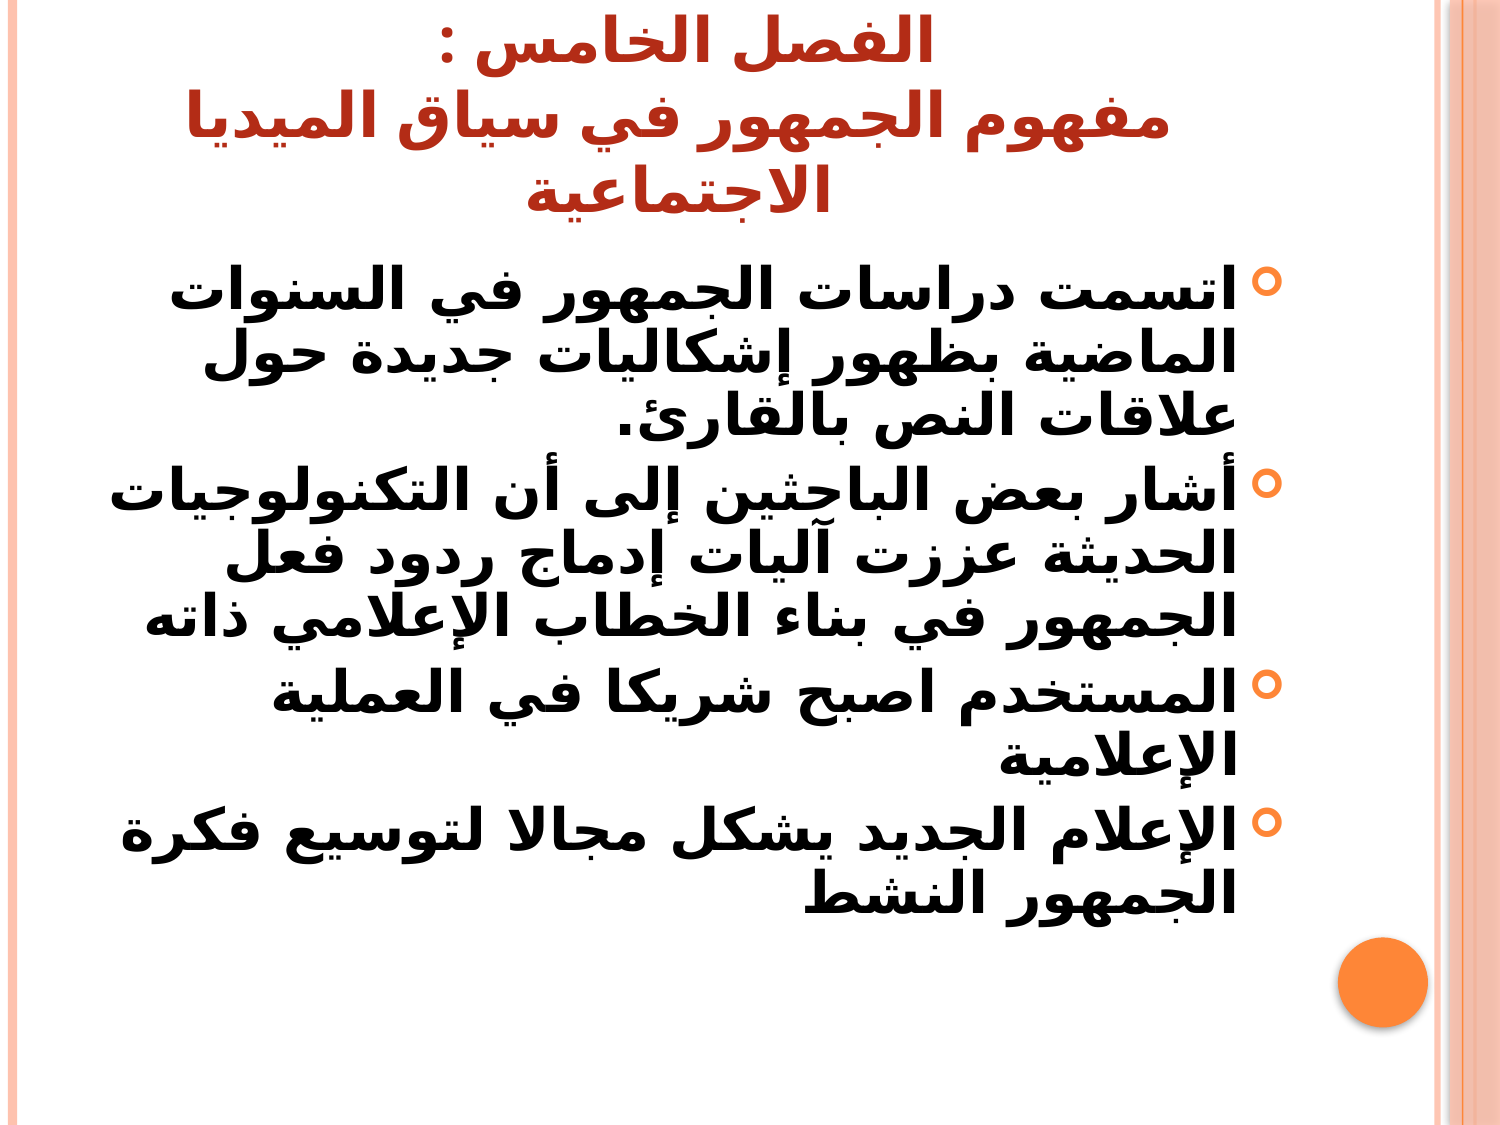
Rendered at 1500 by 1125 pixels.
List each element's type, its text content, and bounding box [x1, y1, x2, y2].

title الفصل الخامس : مفهوم الجمهور في سياق الميديا الاجتماعية [75, 45, 1300, 233]
list اتسمت دراسات الجمهور في السنوات الماضية بظهور إشكاليات جديدة حول علاقات النص بالقارئ. أشار بعض الباحثين إلى أن التكنولوجيات الحديثة عززت آليات إدماج ردود فعل الجمهور في بناء الخطاب الإعلامي ذاته المستخدم اصبح شريكا في العملية الإعلامية الإعلام الجديد يشكل مجالا لتوسيع فكرة الجمهور النشط [75, 262, 1300, 1062]
